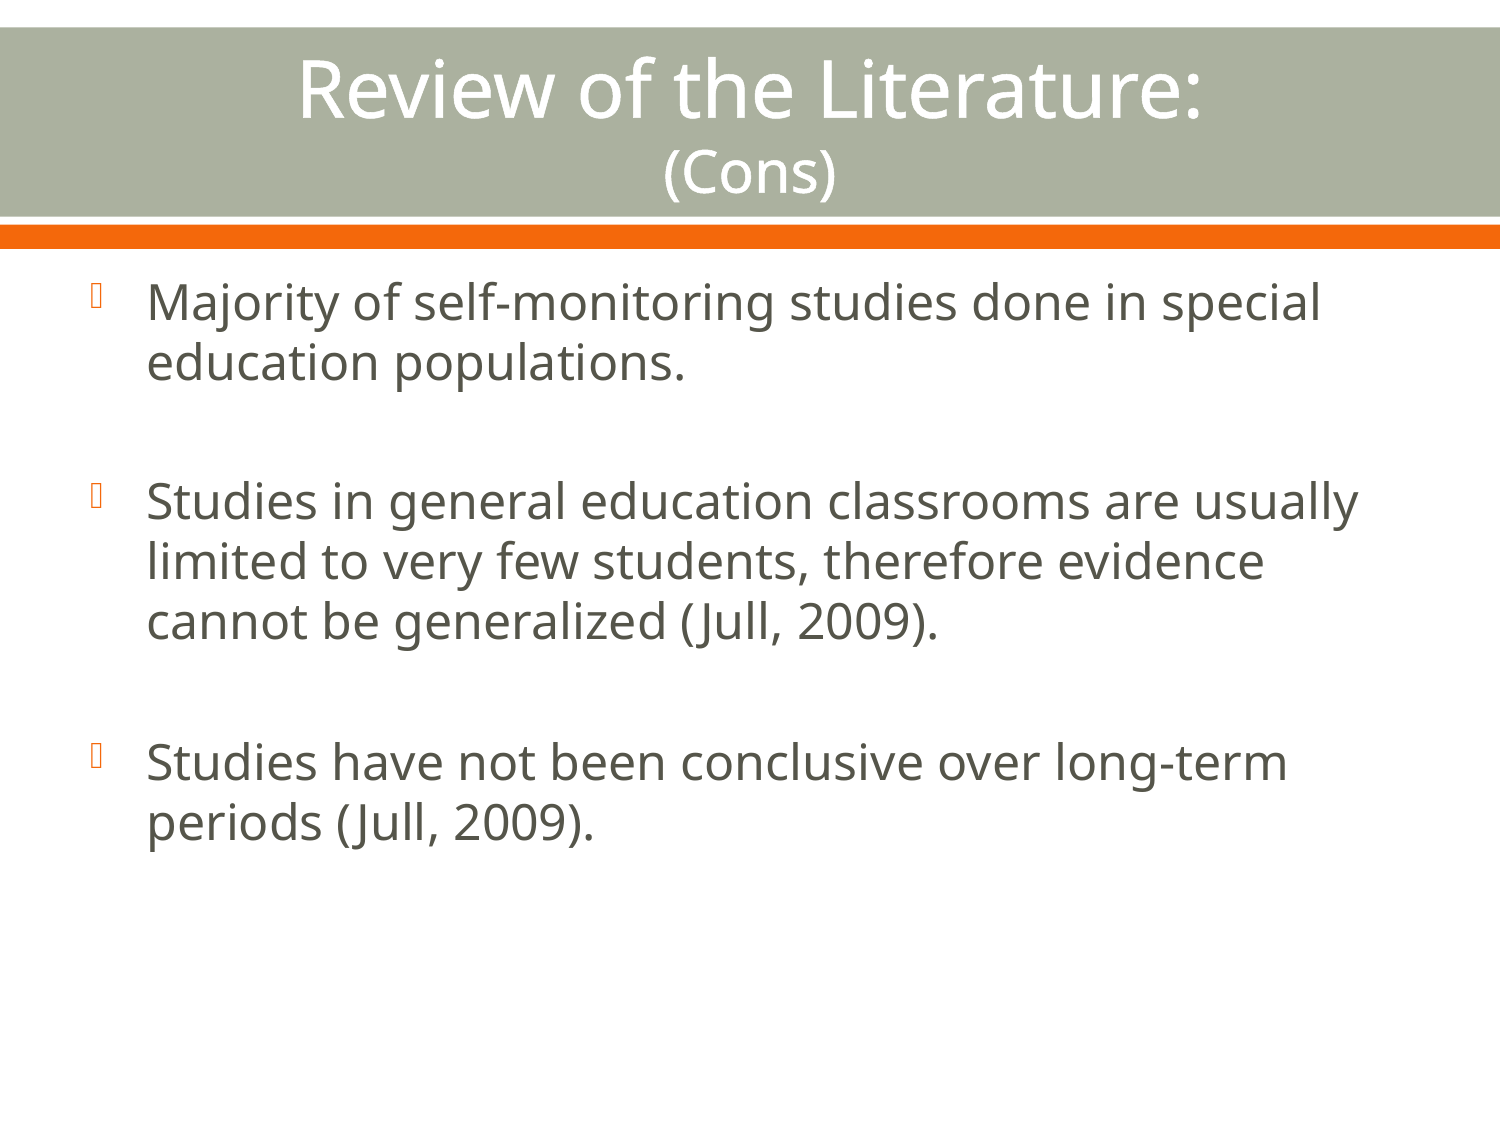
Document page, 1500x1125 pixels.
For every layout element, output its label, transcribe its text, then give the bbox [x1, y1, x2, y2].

list Majority of self-monitoring studies done in special education populations. Studies in general education classrooms are usually limited to very few students, therefore evidence cannot be generalized (Jull, 2009). Studies have not been conclusive over long-term periods (Jull, 2009). [75, 262, 1425, 1005]
title Review of the Literature: (Cons) [75, 29, 1425, 213]
